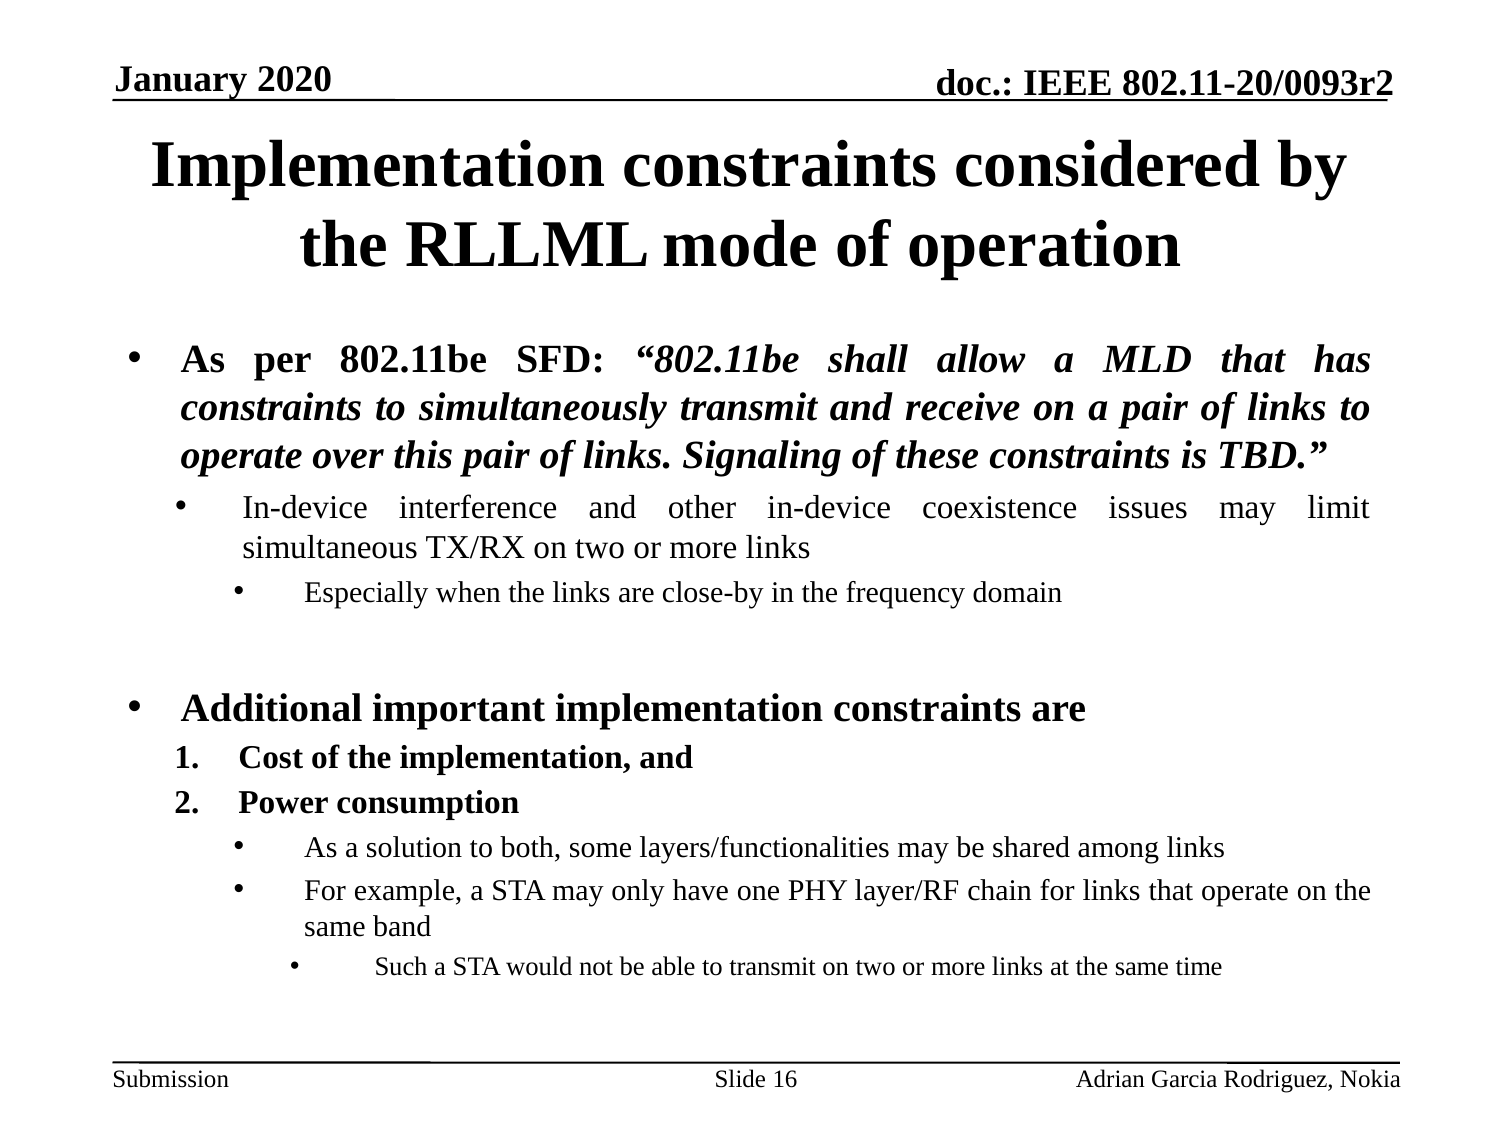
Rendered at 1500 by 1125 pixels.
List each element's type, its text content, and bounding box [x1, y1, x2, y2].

title Implementation constraints considered by the RLLML mode of operation [112, 112, 1388, 288]
list As per 802.11be SFD: “802.11be shall allow a MLD that has constraints to simultaneously transmit and receive on a pair of links to operate over this pair of links. Signaling of these constraints is TBD.” In-device interference and other in-device coexistence issues may limit simultaneous TX/RX on two or more links Especially when the links are close-by in the frequency domain Additional important implementation constraints are Cost of the implementation, and Power consumption As a solution to both, some layers/functionalities may be shared among links For example, a STA may only have one PHY layer/RF chain for links that operate on the same band Such a STA would not be able to transmit on two or more links at the same time [112, 324, 1388, 1000]
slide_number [114, 54, 423, 100]
slide_number Slide 16 [712, 1061, 800, 1123]
footer Adrian Garcia Rodriguez, Nokia [878, 1061, 1402, 1093]
